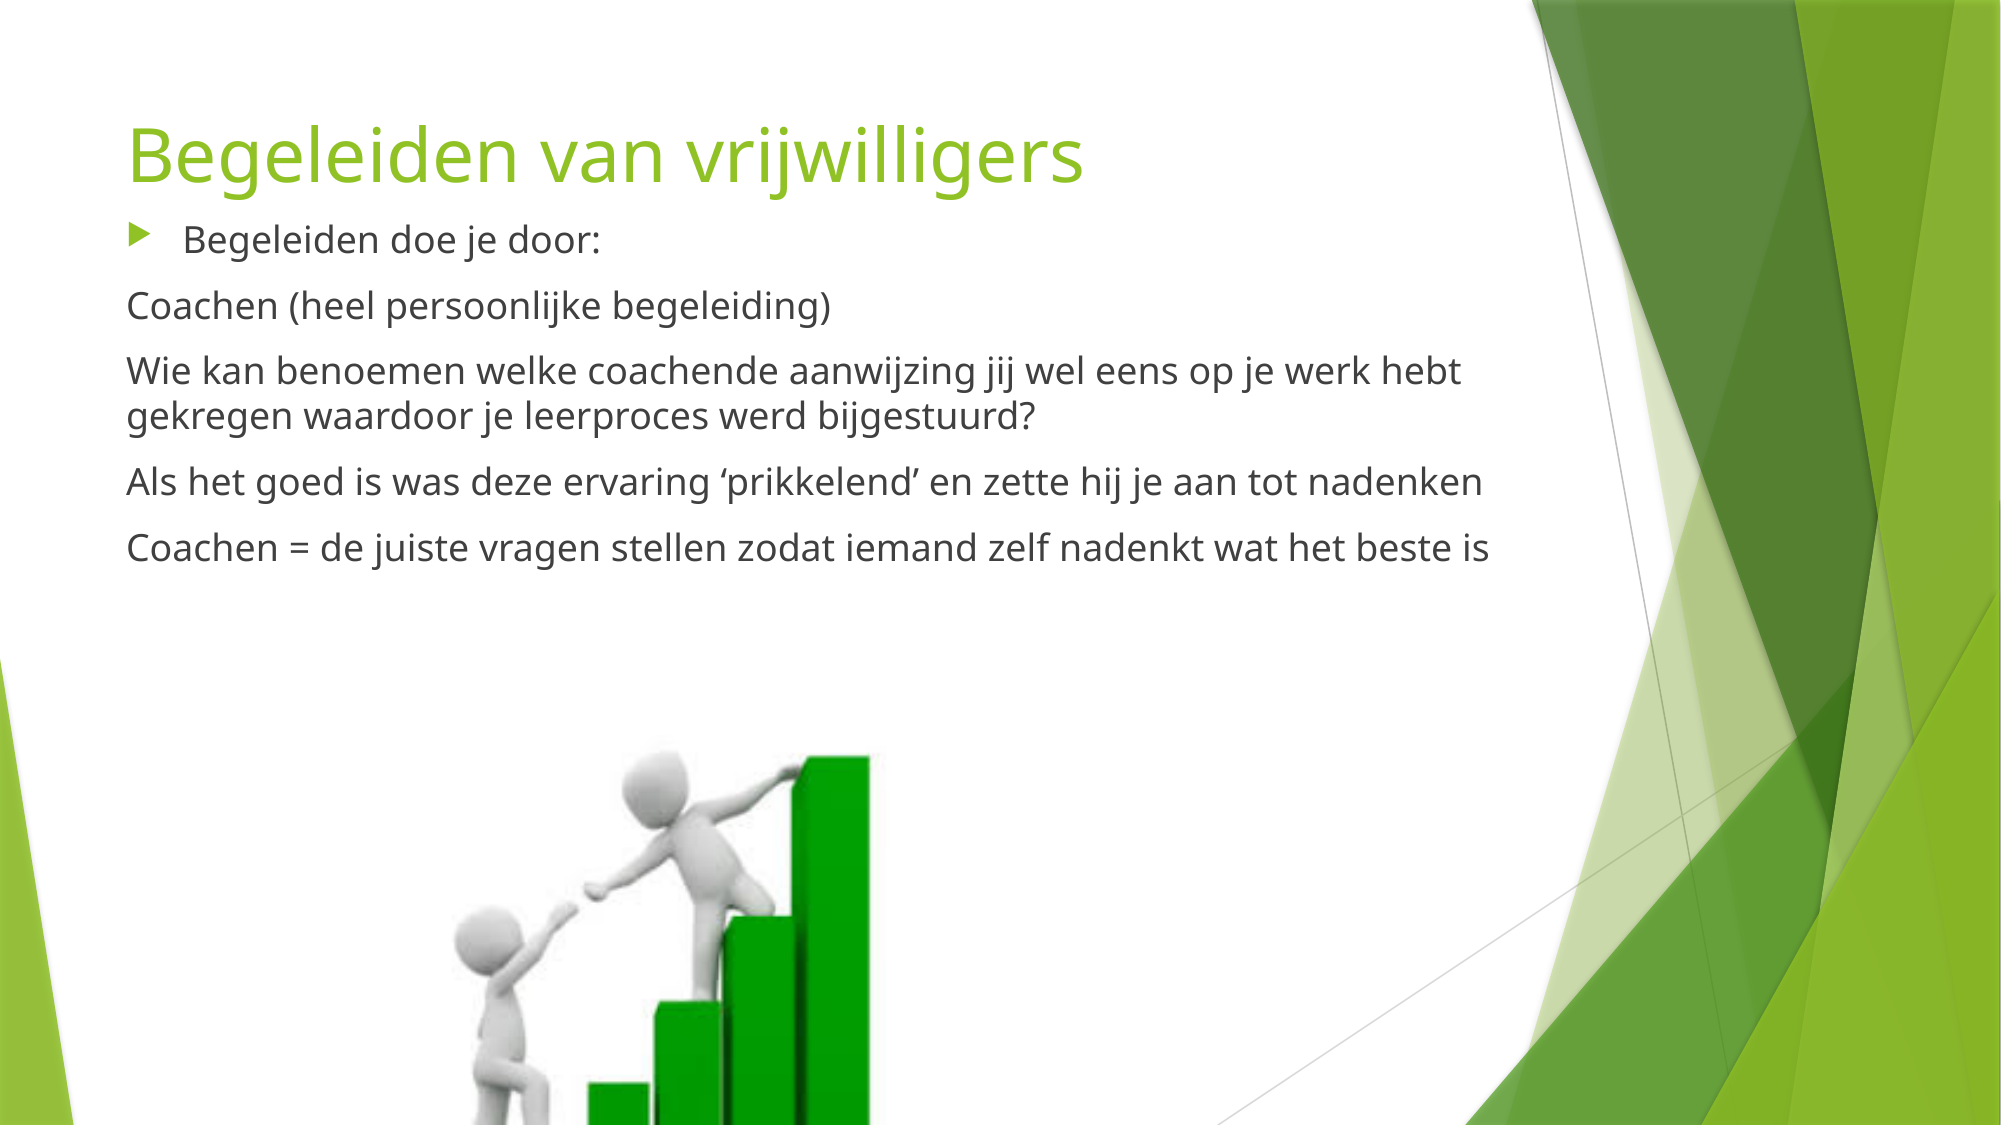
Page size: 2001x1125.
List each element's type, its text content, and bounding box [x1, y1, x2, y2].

picture [225, 735, 946, 1125]
title Begeleiden van vrijwilligers [111, 99, 1522, 208]
list Begeleiden doe je door: Coachen (heel persoonlijke begeleiding) Wie kan benoemen welke coachende aanwijzing jij wel eens op je werk hebt gekregen waardoor je leerproces werd bijgestuurd? Als het goed is was deze ervaring ‘prikkelend’ en zette hij je aan tot nadenken Coachen = de juiste vragen stellen zodat iemand zelf nadenkt wat het beste is [111, 208, 1522, 845]
